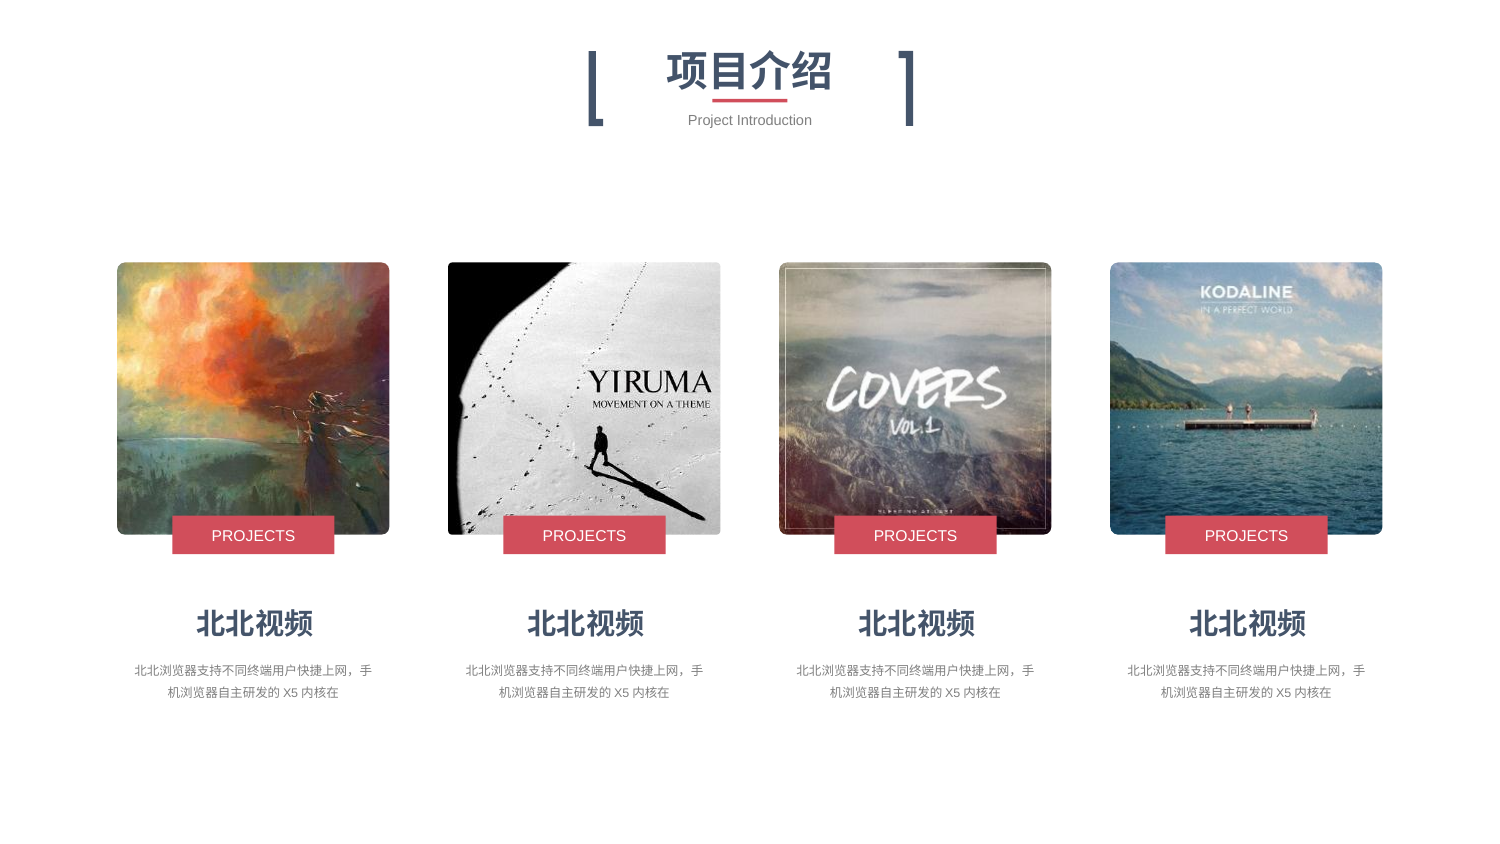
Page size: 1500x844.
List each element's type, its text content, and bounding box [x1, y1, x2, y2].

picture [447, 262, 721, 535]
text_box 北北视频 [1132, 598, 1365, 647]
text_box PROJECTS [1163, 544, 1330, 556]
text_box 北北视频 [138, 598, 372, 647]
picture [116, 262, 390, 535]
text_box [588, 50, 914, 127]
text_box 北北浏览器支持不同终端用户快捷上网，手机浏览器自主研发的X5内核在 [1110, 647, 1383, 708]
text_box 北北视频 [469, 598, 703, 647]
text_box PROJECTS [832, 544, 999, 556]
text_box 项目介绍 [575, 37, 925, 94]
text_box Project Introduction [575, 94, 925, 136]
text_box 北北浏览器支持不同终端用户快捷上网，手机浏览器自主研发的X5内核在 [117, 647, 390, 708]
text_box PROJECTS [170, 544, 337, 556]
text_box 北北浏览器支持不同终端用户快捷上网，手机浏览器自主研发的X5内核在 [448, 647, 721, 708]
picture [778, 262, 1052, 535]
text_box 北北浏览器支持不同终端用户快捷上网，手机浏览器自主研发的X5内核在 [779, 647, 1052, 708]
text_box 北北视频 [800, 598, 1034, 647]
picture [1109, 262, 1383, 535]
text_box PROJECTS [501, 544, 668, 556]
